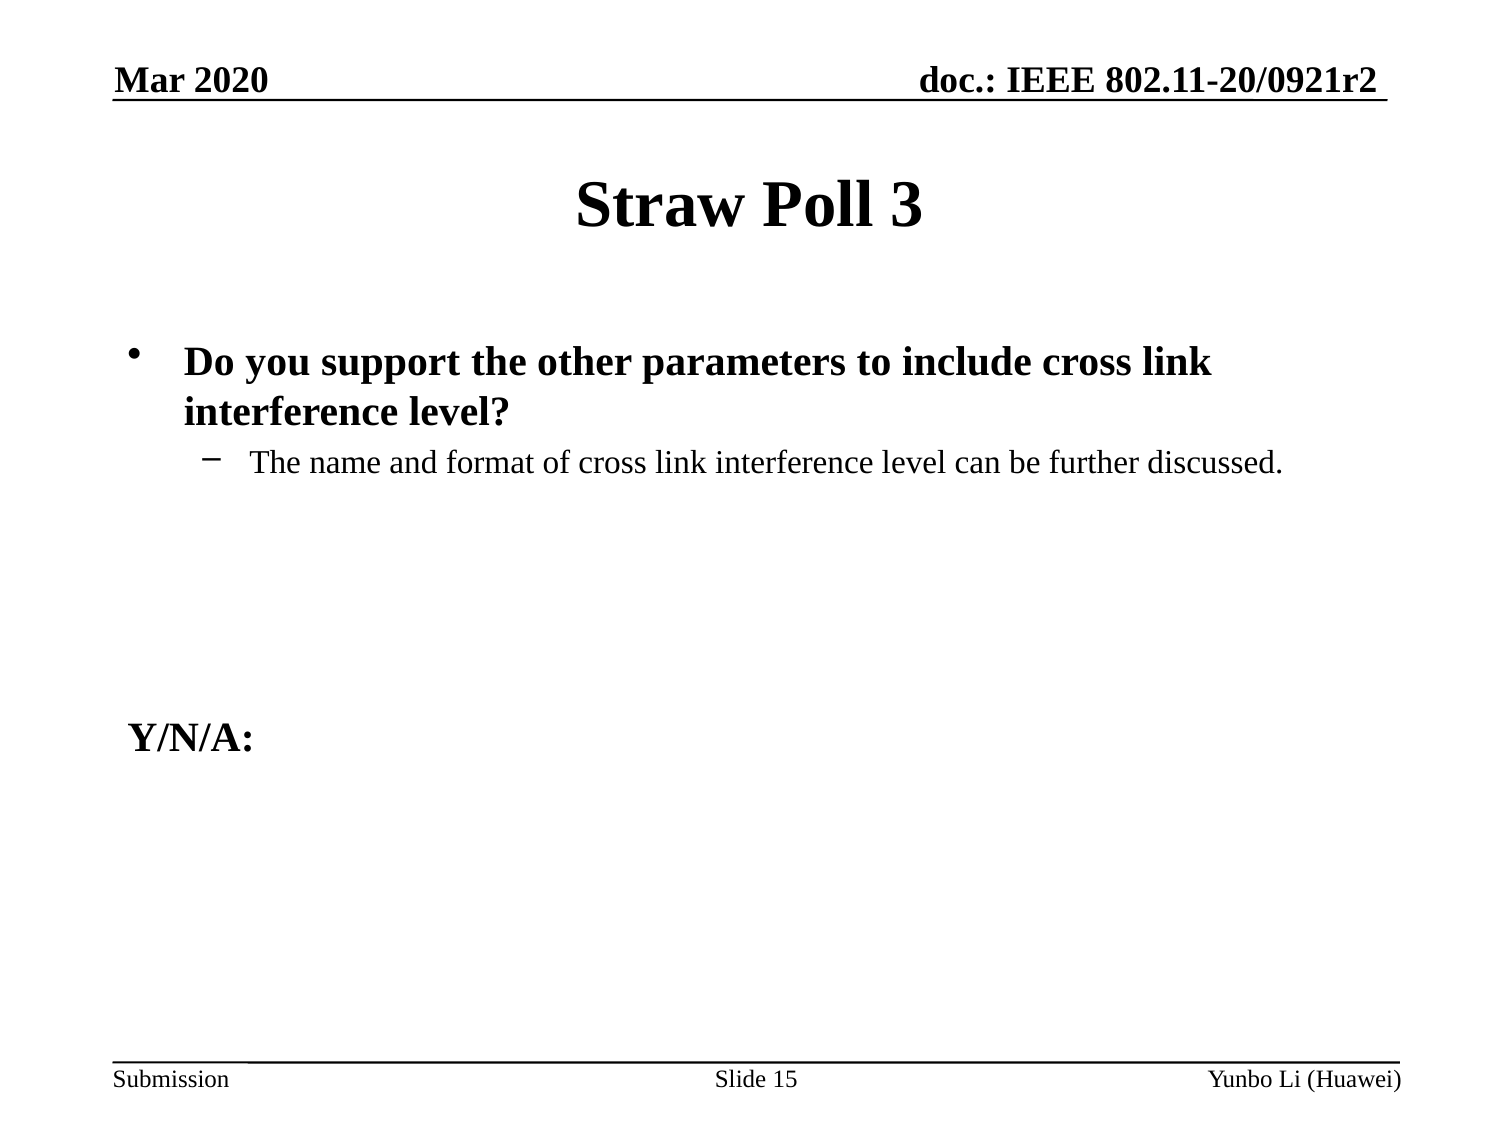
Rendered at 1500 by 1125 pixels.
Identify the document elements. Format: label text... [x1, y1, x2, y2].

footer Yunbo Li (Huawei) [1204, 1061, 1402, 1093]
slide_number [114, 54, 271, 101]
slide_number Slide 15 [712, 1061, 800, 1093]
title Straw Poll 3 [112, 112, 1388, 288]
list Do you support the other parameters to include cross link interference level? The name and format of cross link interference level can be further discussed. Y/N/A: [112, 326, 1388, 1002]
